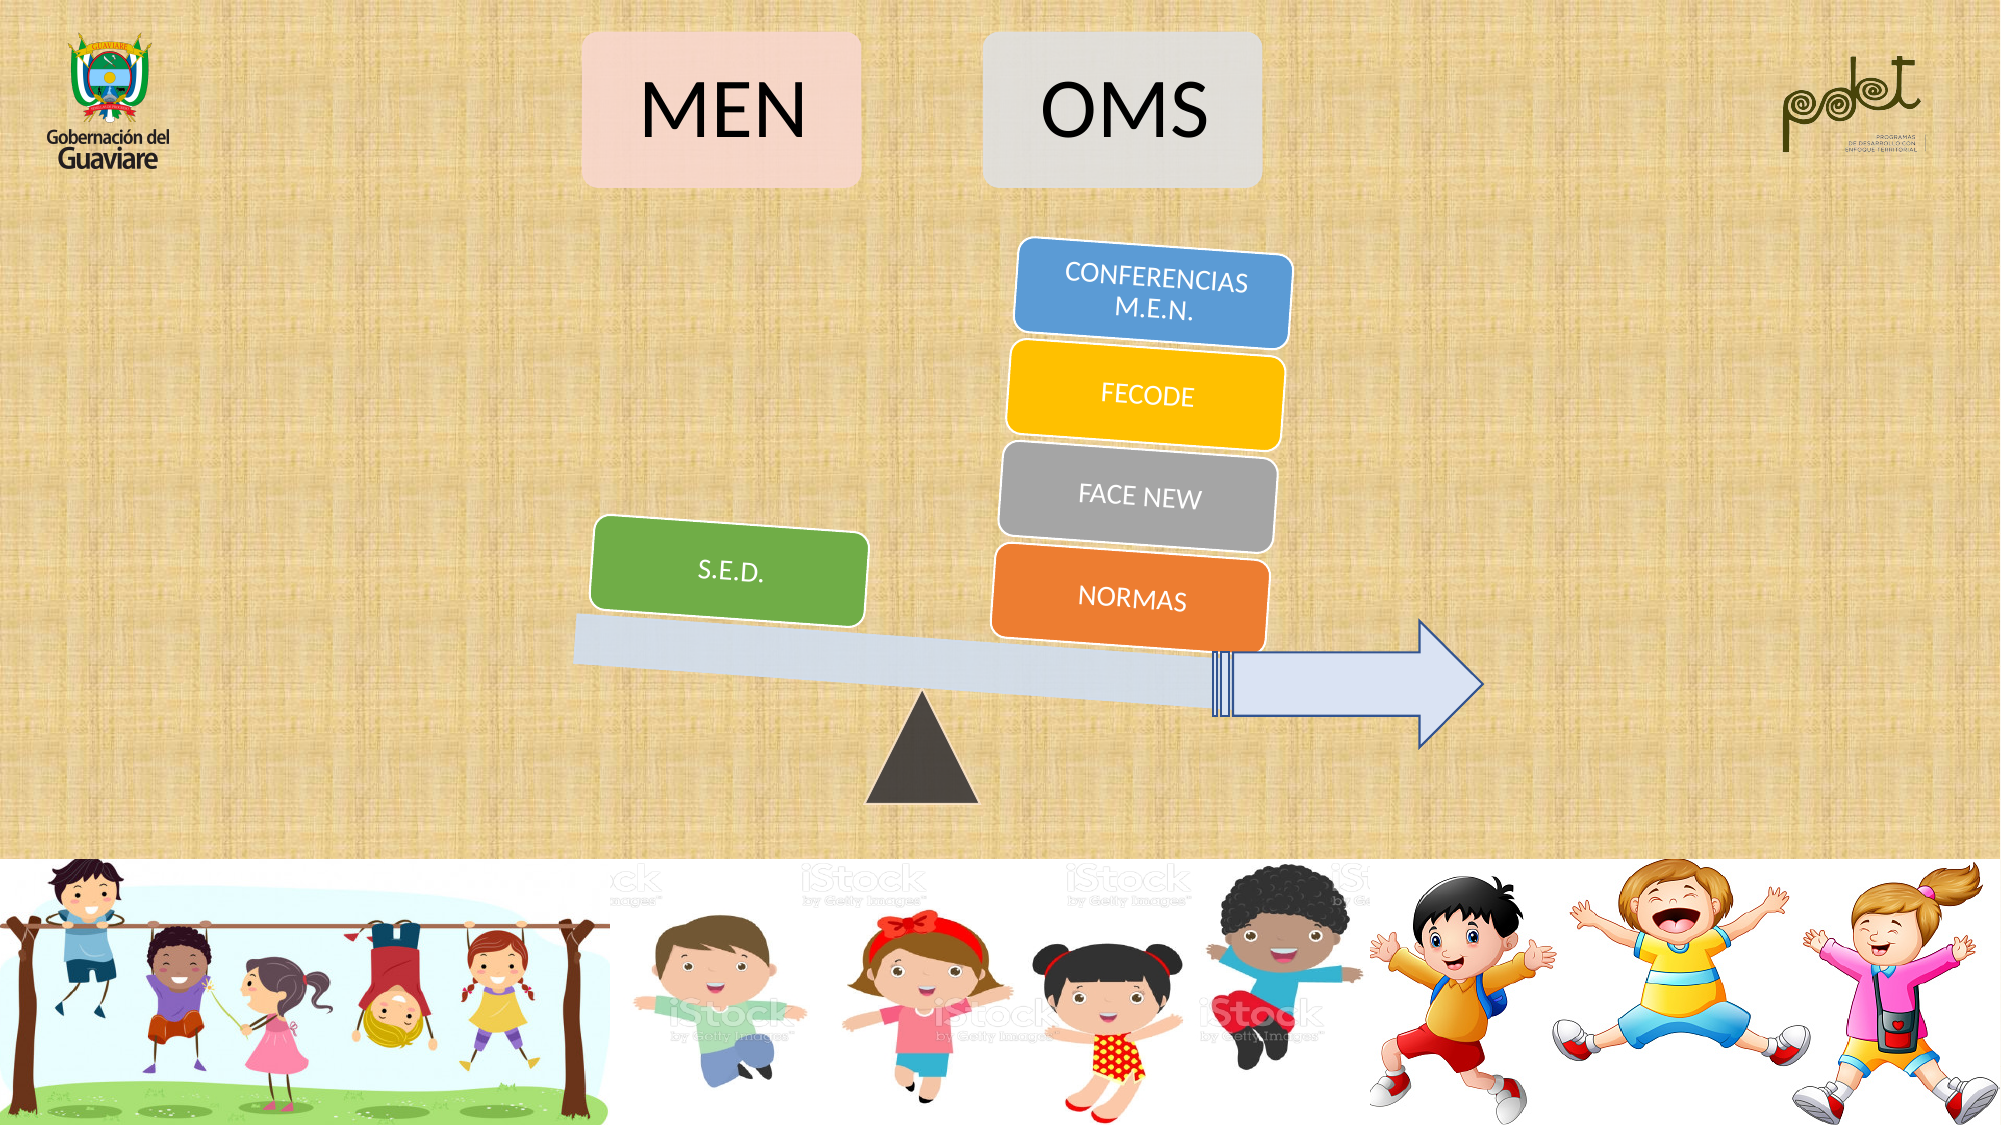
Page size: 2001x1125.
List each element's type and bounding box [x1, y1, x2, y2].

text_box [333, 32, 1511, 804]
picture [0, 0, 2001, 1125]
